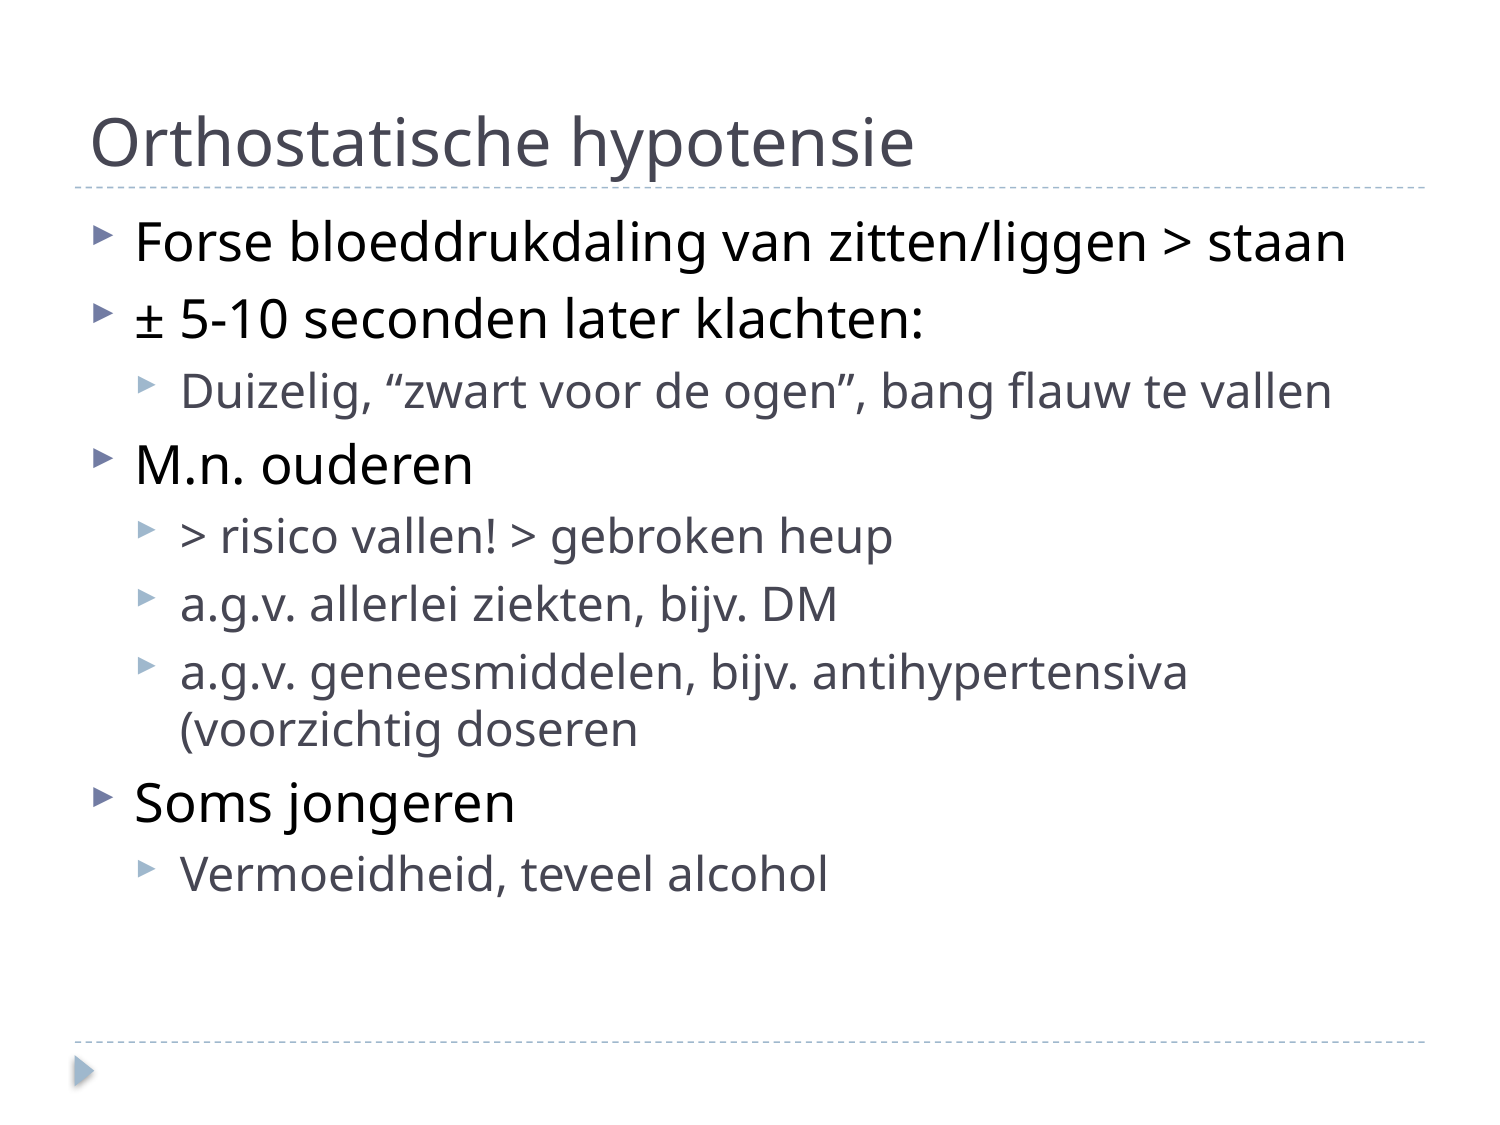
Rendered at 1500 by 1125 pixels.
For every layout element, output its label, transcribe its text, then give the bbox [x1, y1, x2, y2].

list Forse bloeddrukdaling van zitten/liggen > staan ± 5-10 seconden later klachten: Duizelig, “zwart voor de ogen”, bang flauw te vallen M.n. ouderen > risico vallen! > gebroken heup a.g.v. allerlei ziekten, bijv. DM a.g.v. geneesmiddelen, bijv. antihypertensiva (voorzichtig doseren Soms jongeren Vermoeidheid, teveel alcohol [75, 200, 1425, 1010]
title Orthostatische hypotensie [75, 24, 1425, 188]
